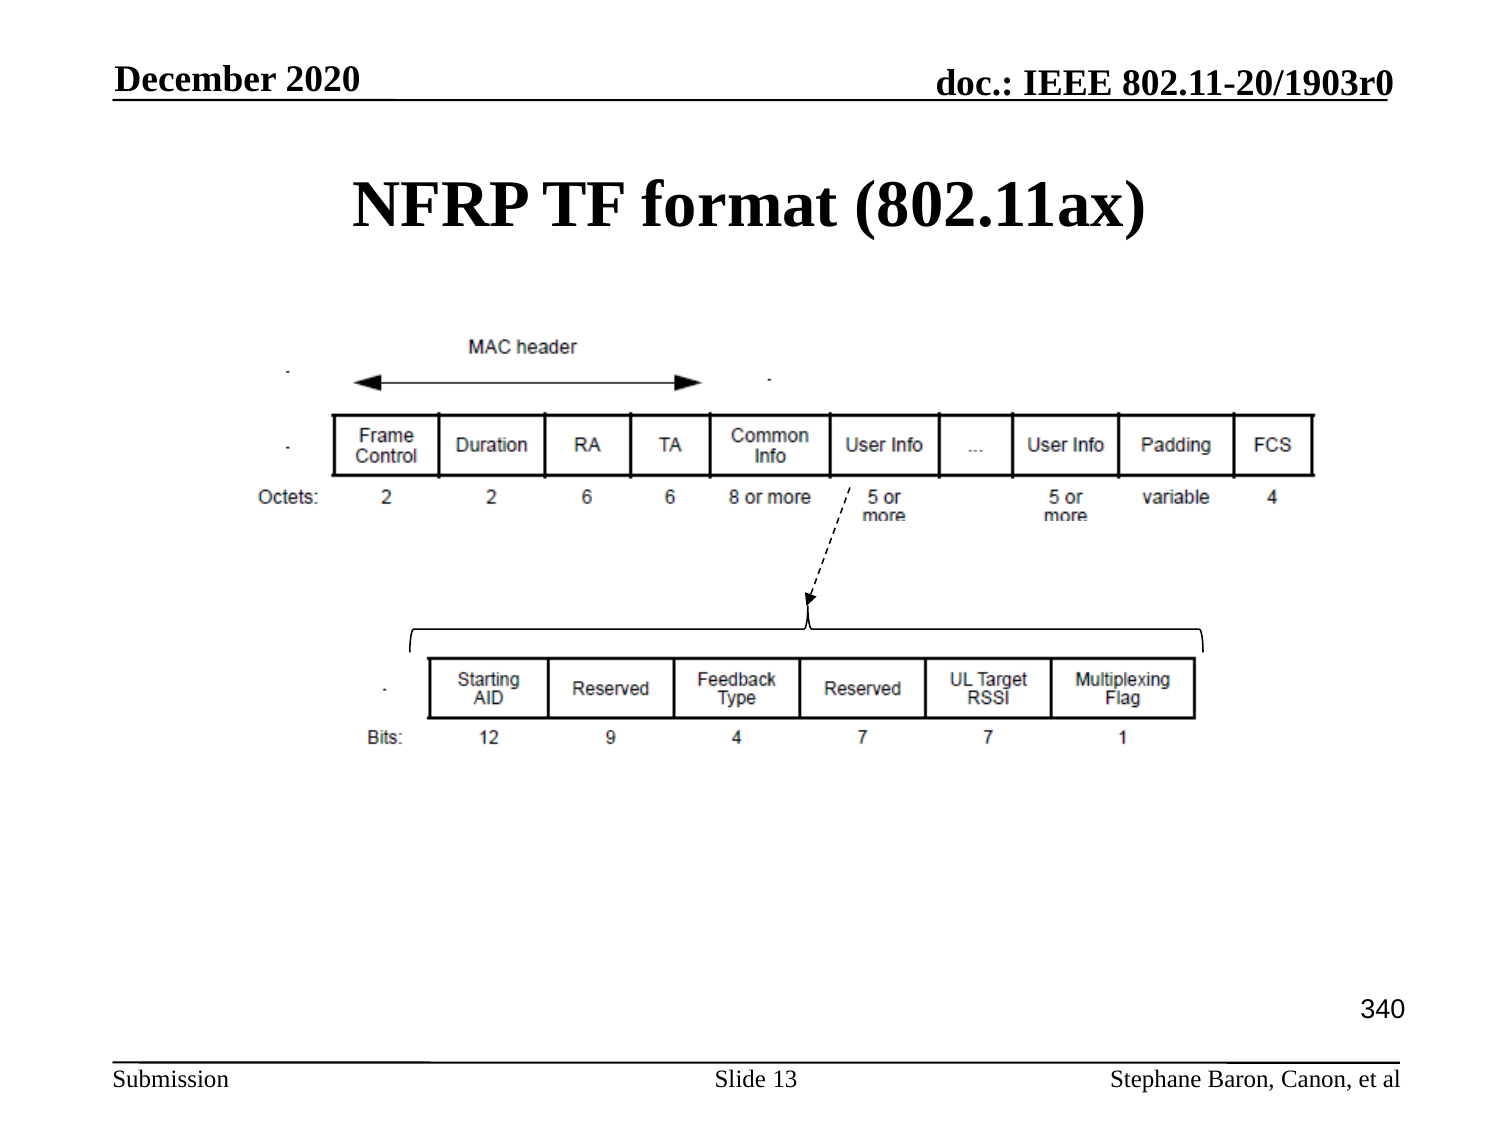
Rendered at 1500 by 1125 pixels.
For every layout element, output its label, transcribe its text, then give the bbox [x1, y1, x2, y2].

picture [360, 647, 1201, 751]
text_box [409, 614, 1203, 649]
footer Stephane Baron, Canon, et al [878, 1061, 1402, 1093]
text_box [807, 487, 851, 607]
picture [249, 324, 1319, 521]
title NFRP TF format (802.11ax) [112, 112, 1388, 288]
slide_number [114, 54, 423, 100]
slide_number Slide 13 [712, 1061, 800, 1123]
text_box 340 [1345, 983, 1421, 1031]
